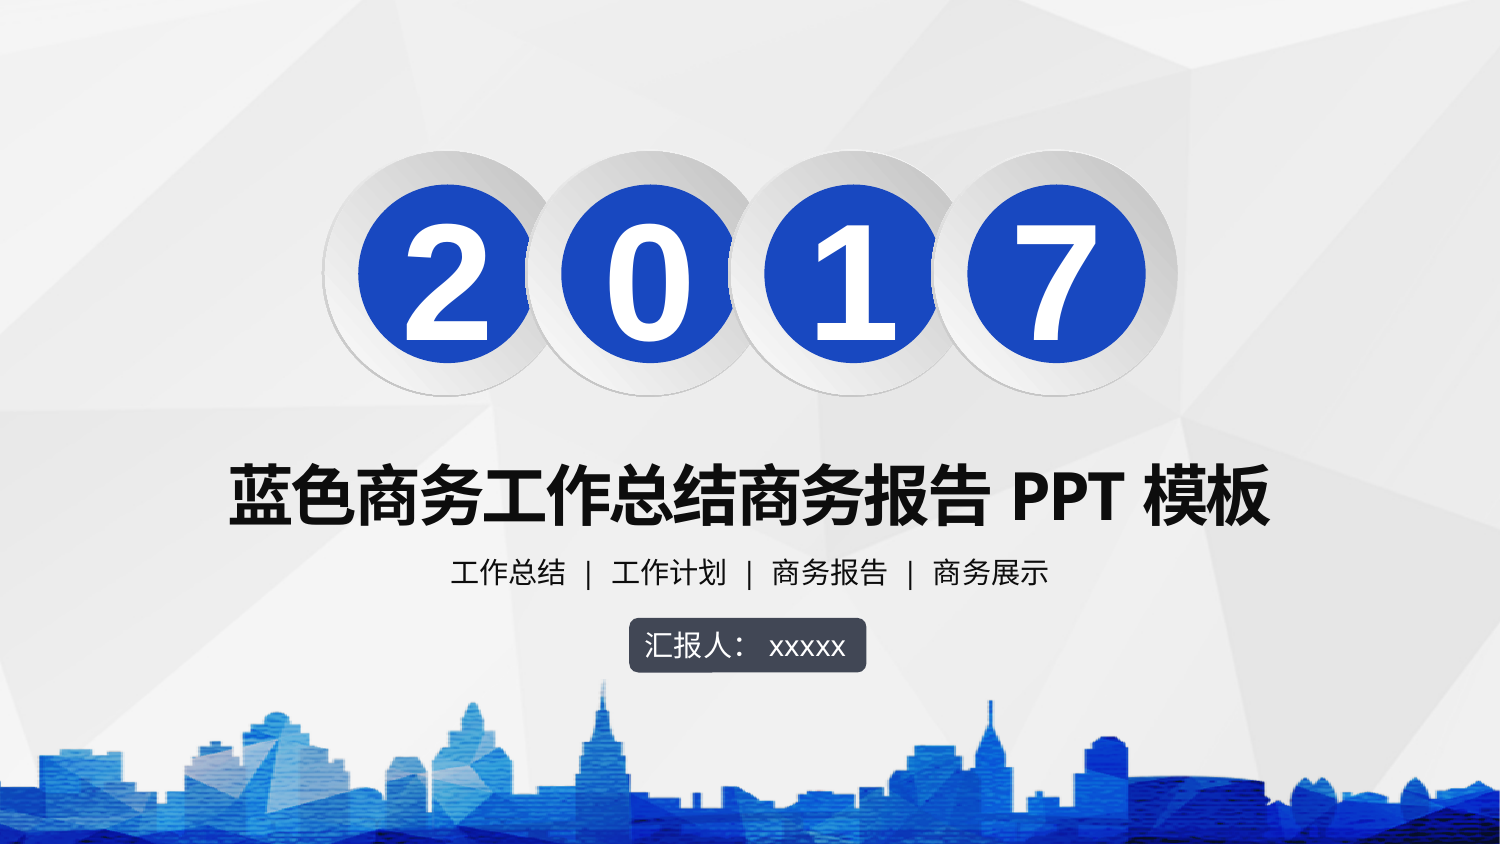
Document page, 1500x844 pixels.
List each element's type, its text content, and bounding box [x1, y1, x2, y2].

text_box 汇报人：xxxxx [611, 619, 880, 643]
text_box 蓝色商务工作总结商务报告PPT模板 [212, 446, 1288, 542]
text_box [727, 149, 928, 397]
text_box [321, 149, 522, 397]
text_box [524, 149, 725, 397]
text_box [930, 149, 1179, 397]
text_box 工作总结 | 工作计划 | 商务报告 | 商务展示 [450, 554, 1050, 590]
picture [0, 0, 1500, 844]
